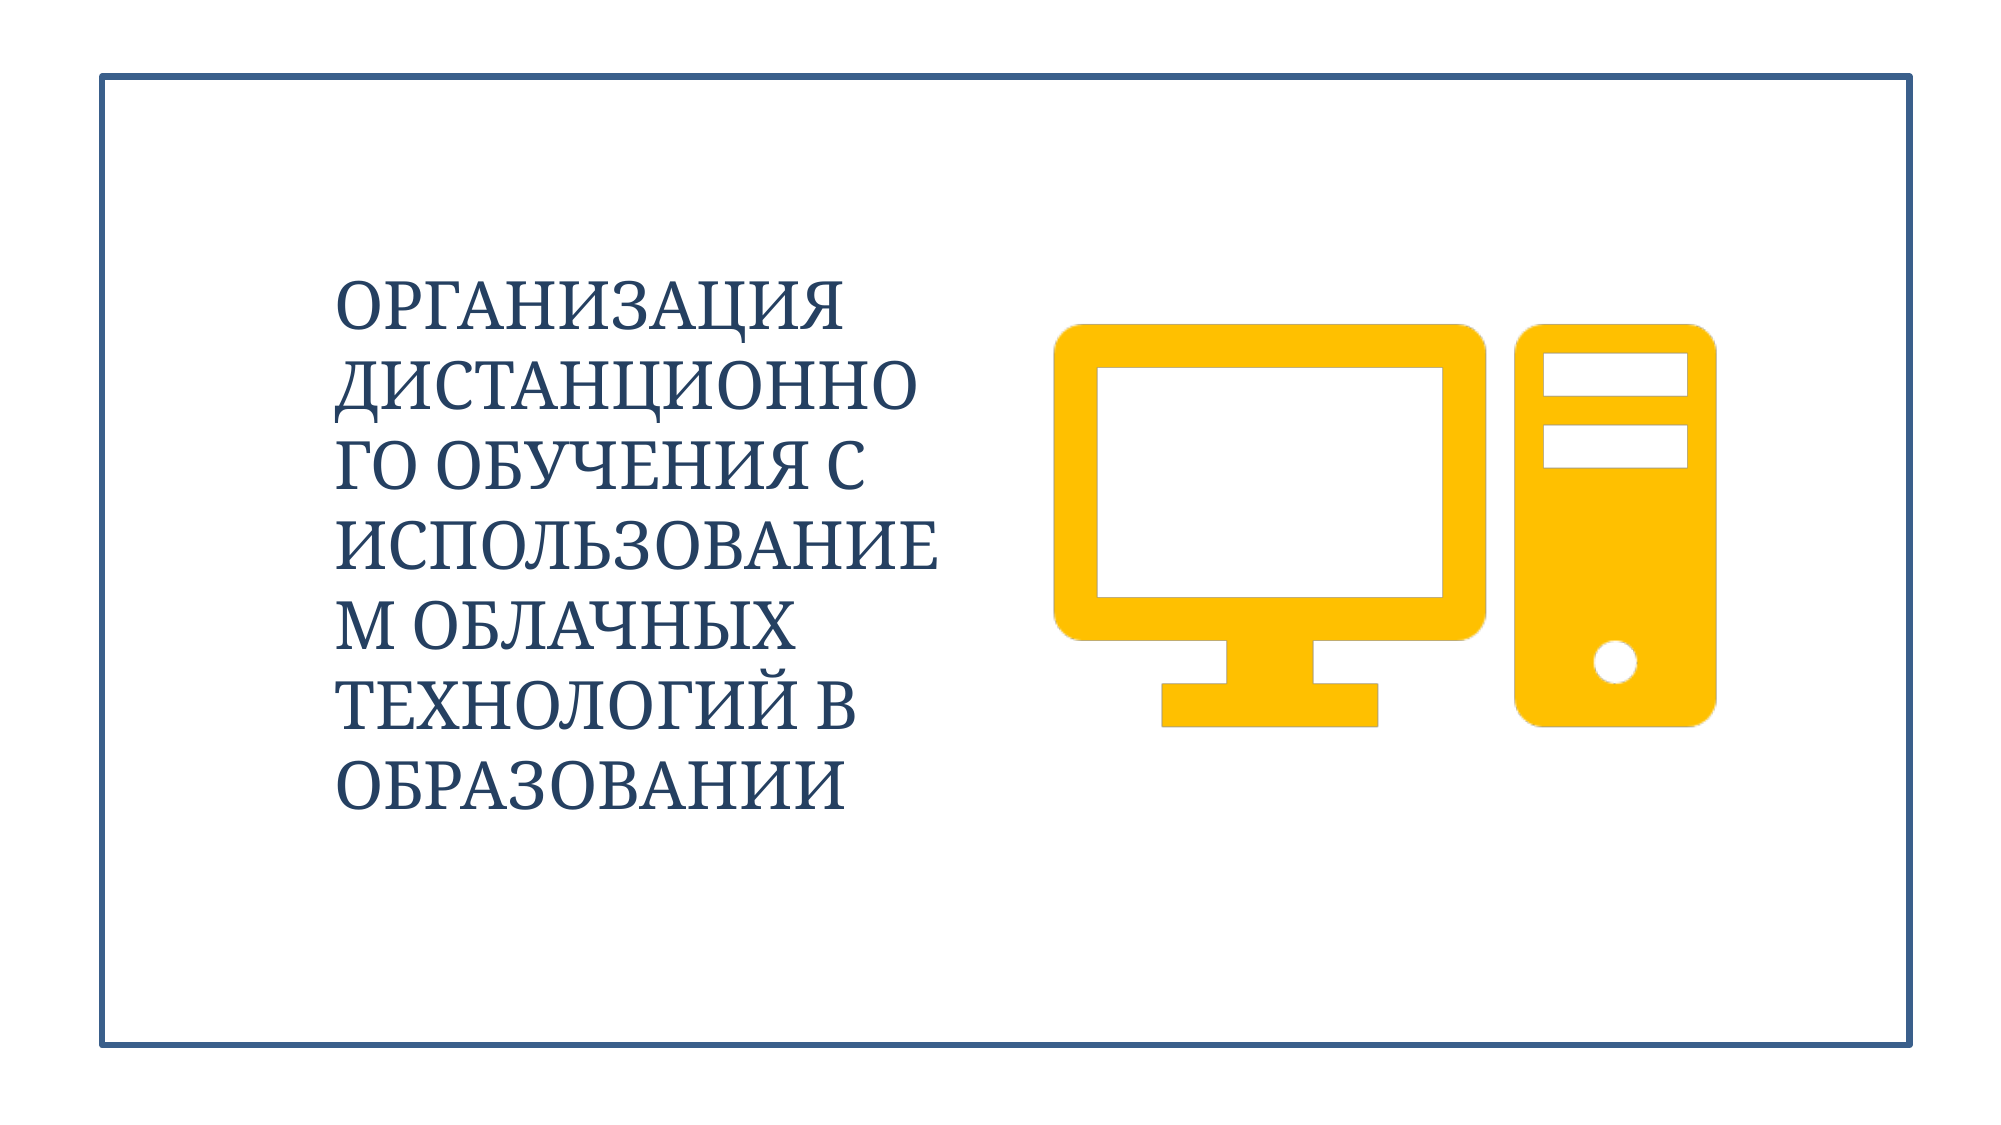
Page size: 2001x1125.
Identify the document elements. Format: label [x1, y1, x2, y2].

text_box [100, 74, 1912, 1047]
picture [1040, 181, 1731, 872]
